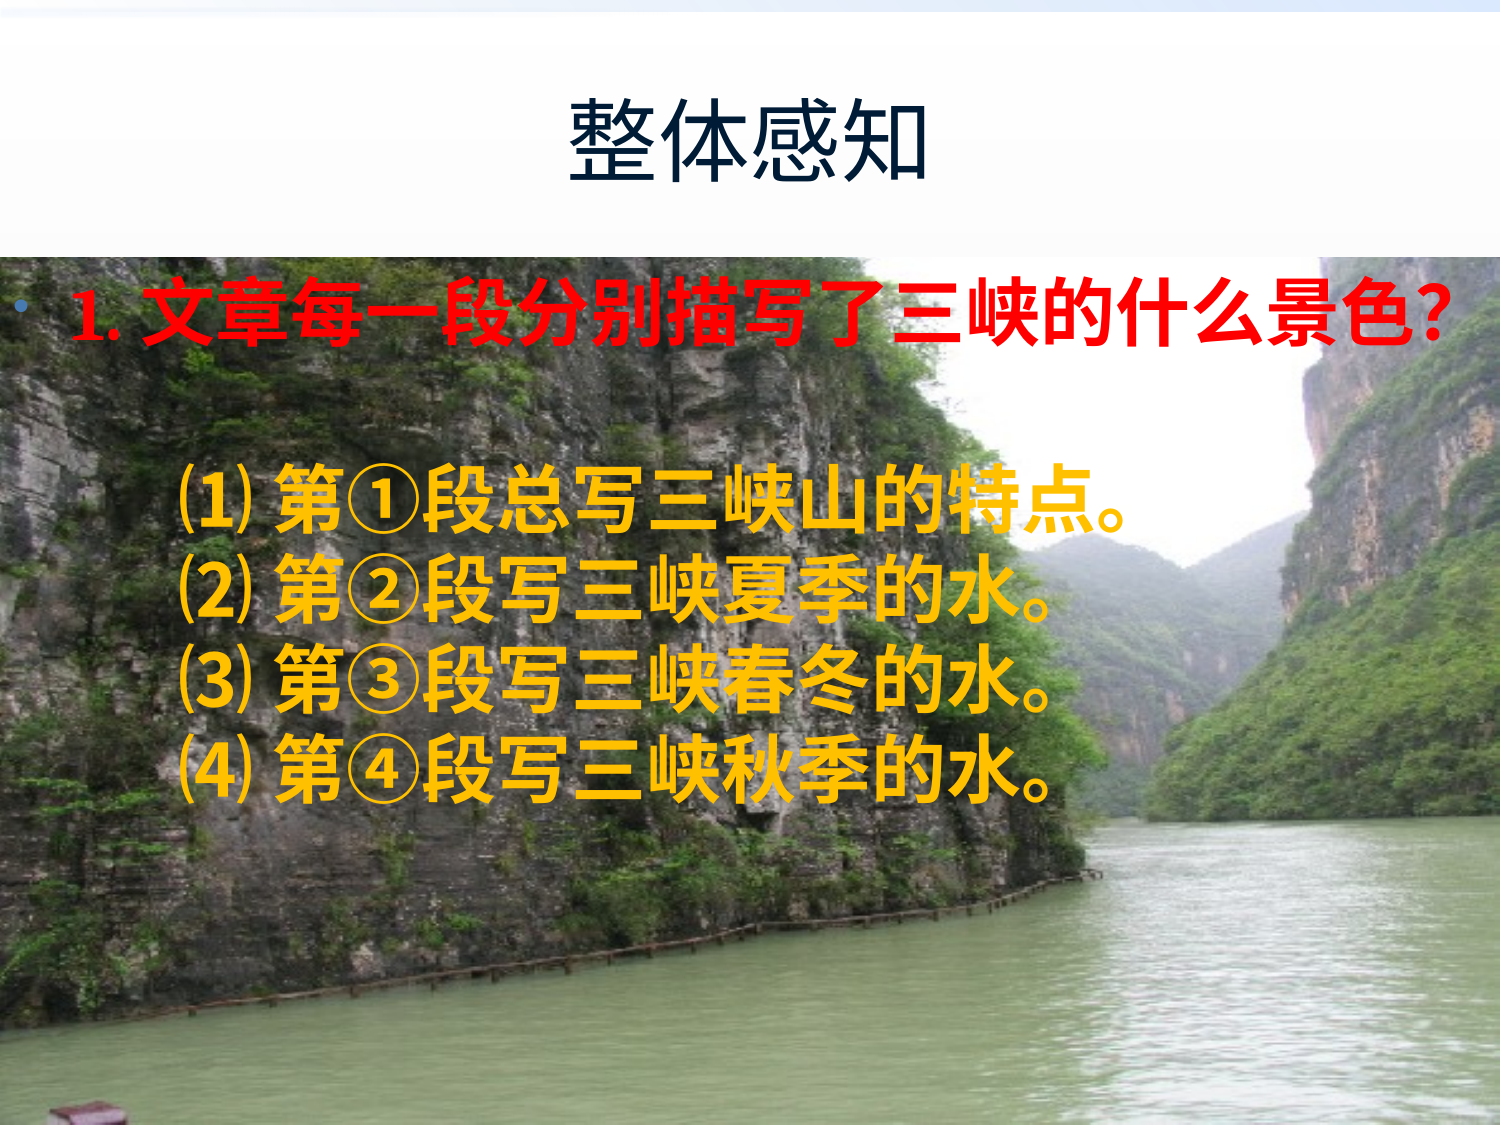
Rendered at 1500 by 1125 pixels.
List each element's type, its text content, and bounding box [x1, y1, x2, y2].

title 整体感知 [75, 45, 1425, 233]
picture [0, 257, 1500, 1125]
